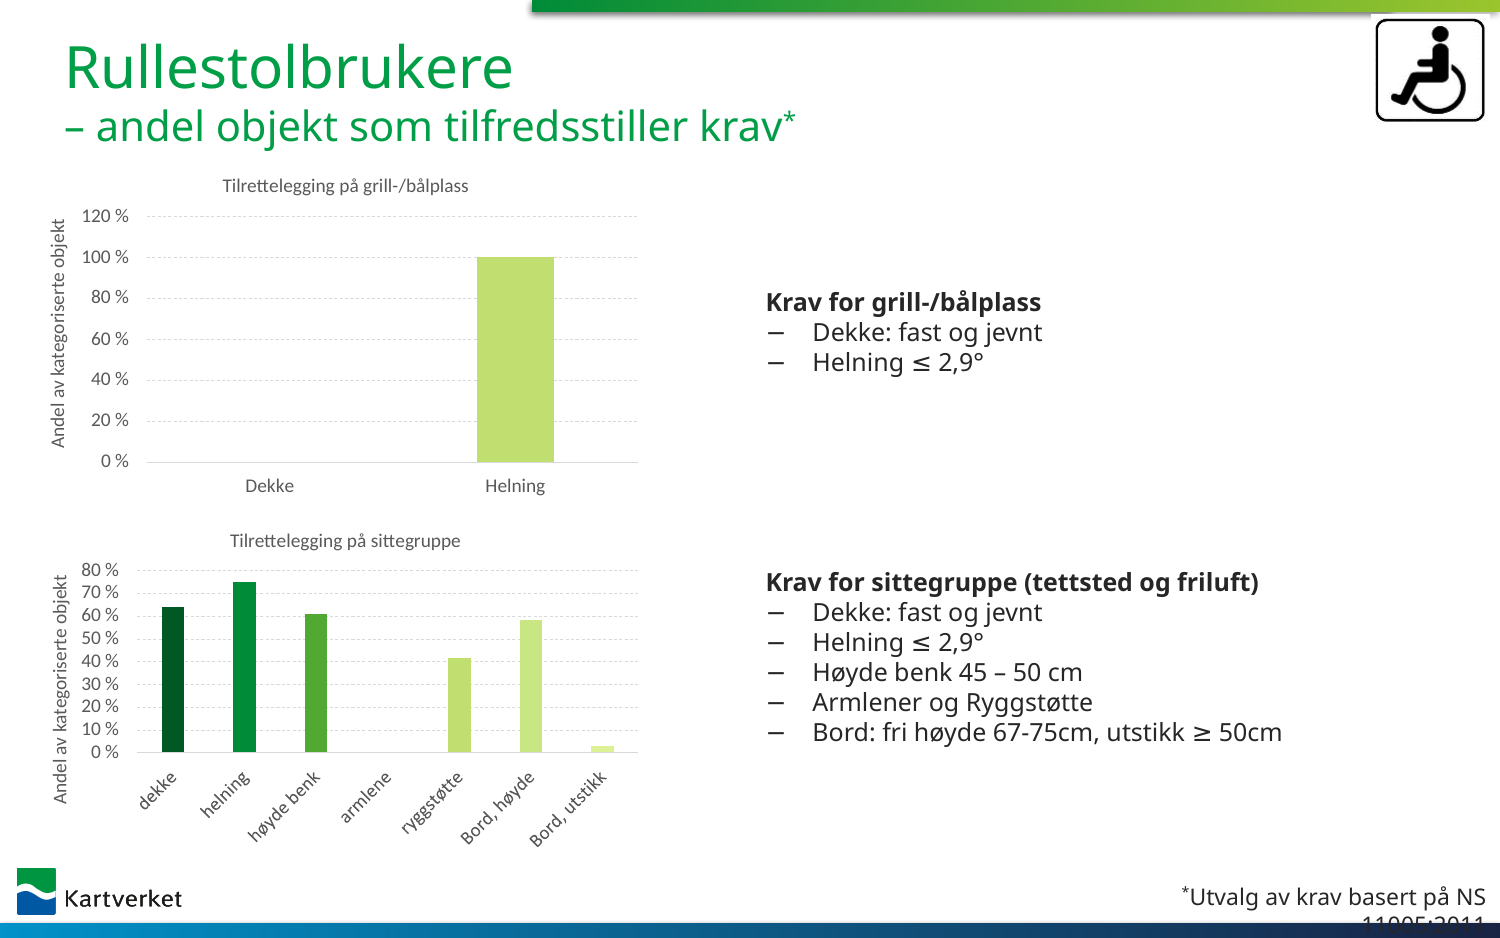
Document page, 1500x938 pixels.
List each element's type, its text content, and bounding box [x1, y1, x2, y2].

text_box *Utvalg av krav basert på NS 11005:2011 [1068, 873, 1500, 938]
text_box Krav for grill-/bålplass Dekke: fast og jevnt Helning ≤ 2,9° [750, 279, 1452, 384]
picture [41, 520, 650, 859]
text_box Rullestolbrukere – andel objekt som tilfredsstiller krav* [49, 14, 1431, 158]
picture [41, 166, 650, 505]
picture [1371, 13, 1491, 127]
text_box Krav for sittegruppe (tettsted og friluft) Dekke: fast og jevnt Helning ≤ 2,9° Høyde benk 45 – 50 cm Armlener og Ryggstøtte Bord: fri høyde 67-75cm, utstikk ≥ 50cm [750, 559, 1500, 754]
